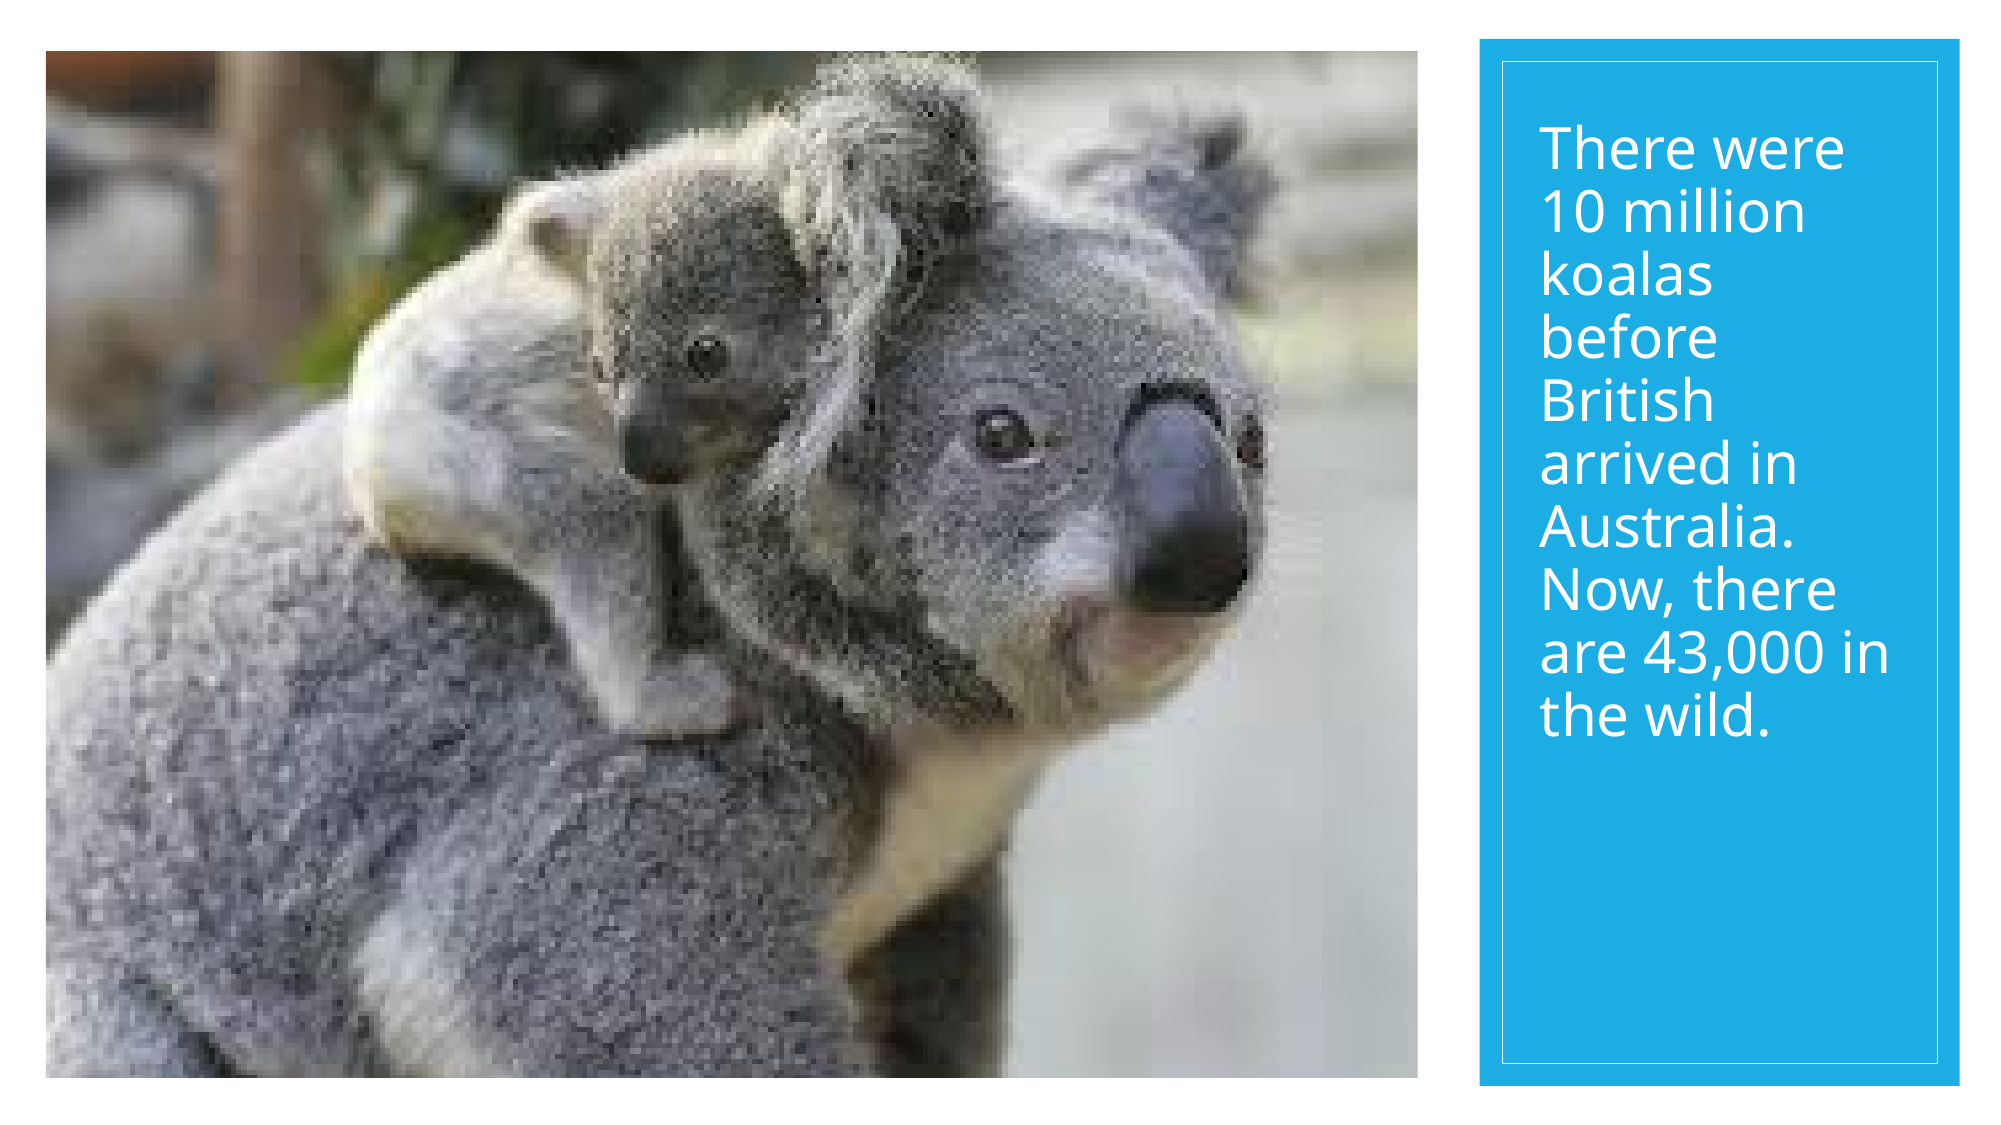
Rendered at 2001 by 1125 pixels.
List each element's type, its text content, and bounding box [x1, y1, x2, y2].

picture [45, 51, 1418, 1078]
title There were 10 million koalas before British arrived in Australia. Now, there are 43,000 in the wild. [1524, 92, 1924, 757]
